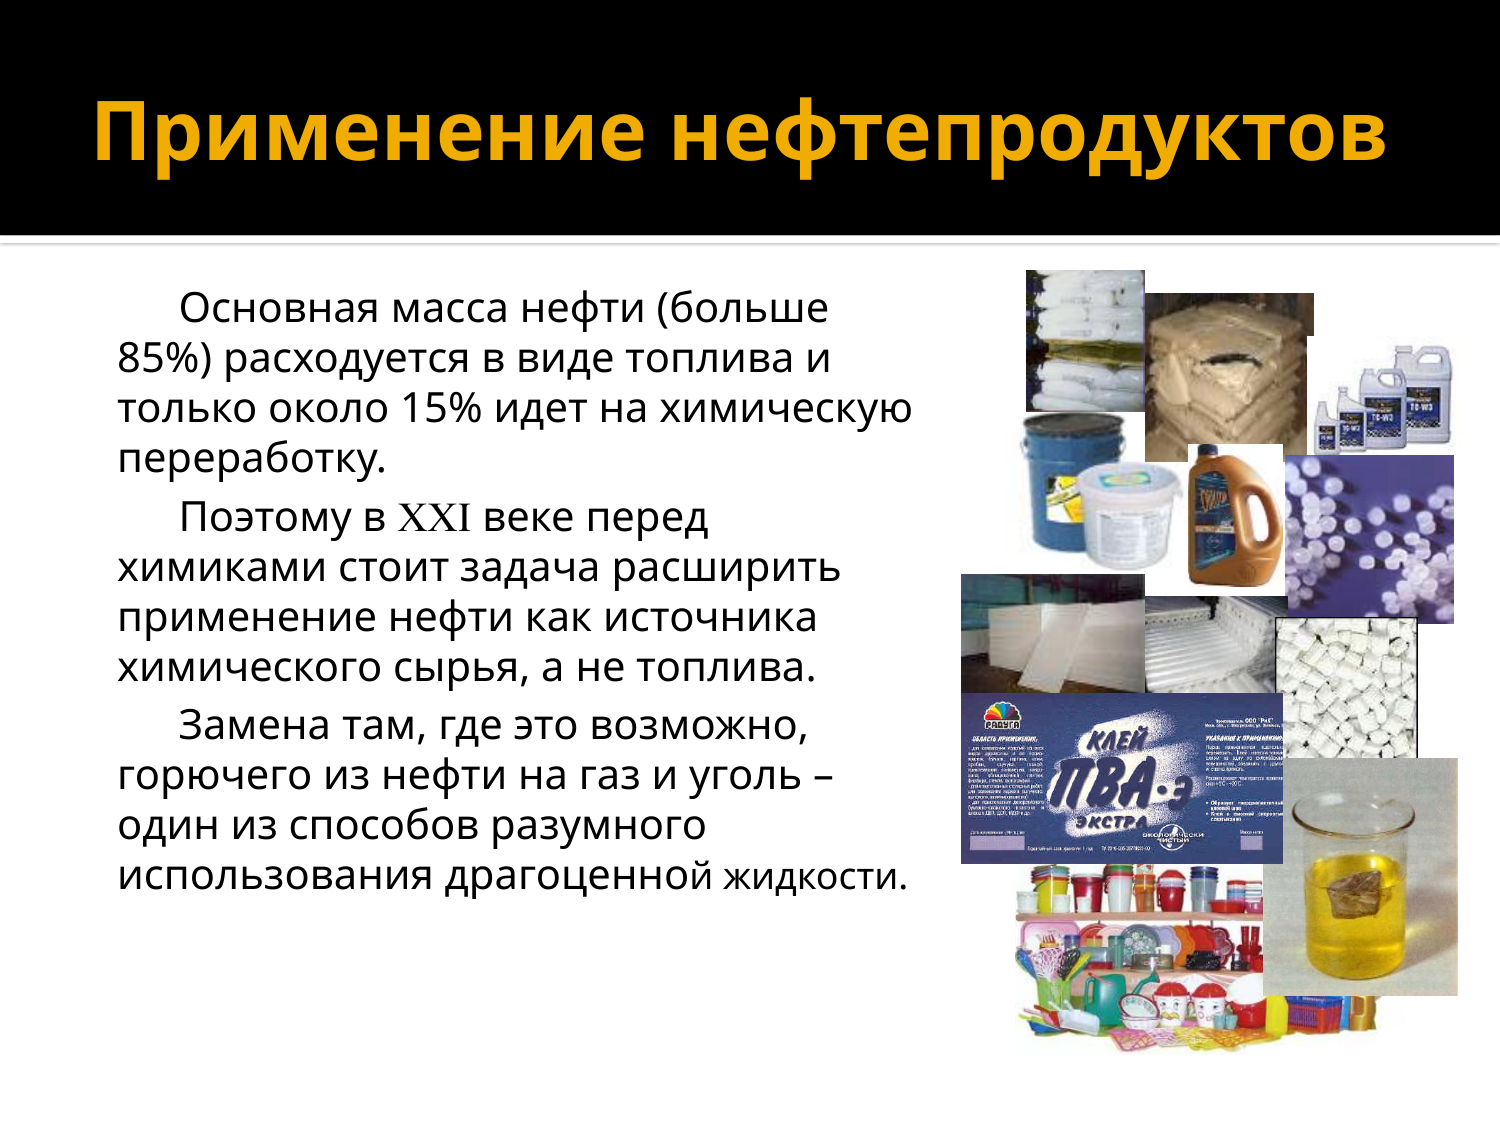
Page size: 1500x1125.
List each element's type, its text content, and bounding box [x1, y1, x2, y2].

title Применение нефтепродуктов [75, 24, 1425, 231]
picture [960, 269, 1464, 1055]
text_box Основная масса нефти (больше 85%) расходуется в виде топлива и только около 15% идет на химическую переработку. Поэтому в  веке перед химиками стоит задача расширить применение нефти как источника химического сырья, а не топлива. Замена там, где это возможно, горючего из нефти на газ и уголь – один из способов разумного использования драгоценной жидкости. [117, 281, 921, 899]
